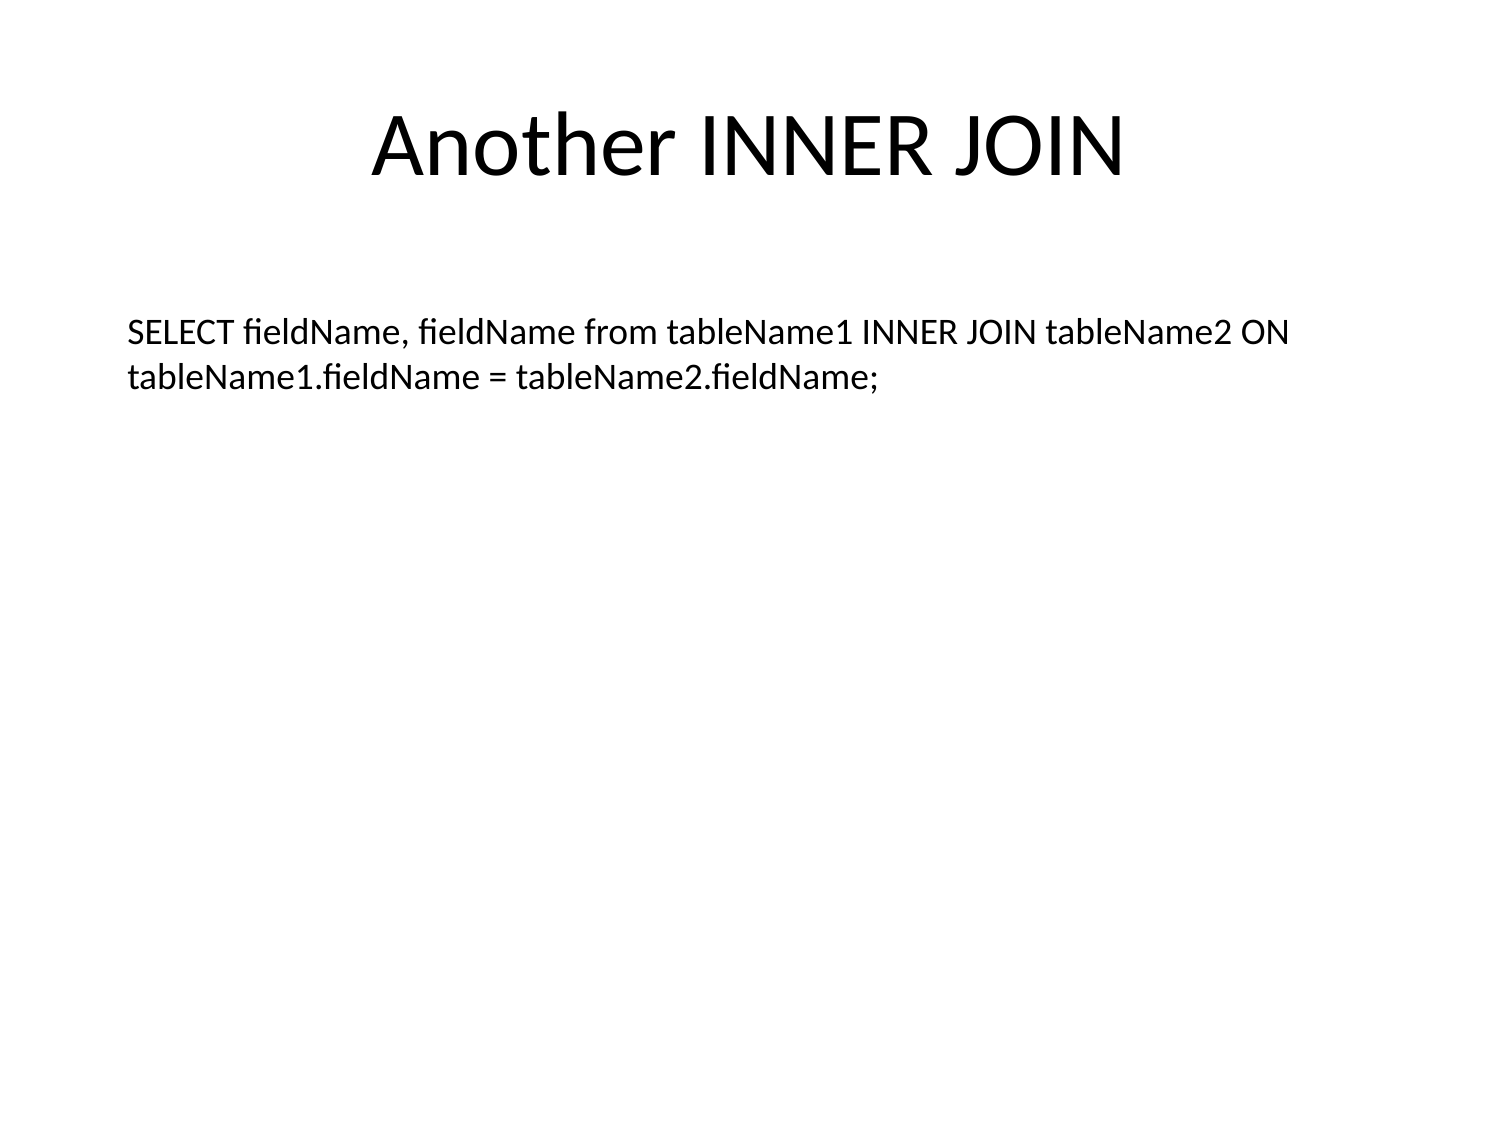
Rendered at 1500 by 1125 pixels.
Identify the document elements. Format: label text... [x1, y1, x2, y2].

text_box SELECT fieldName, fieldName from tableName1 INNER JOIN tableName2 ON tableName1.fieldName = tableName2.fieldName; [112, 299, 1388, 405]
title Another INNER JOIN [75, 45, 1425, 233]
